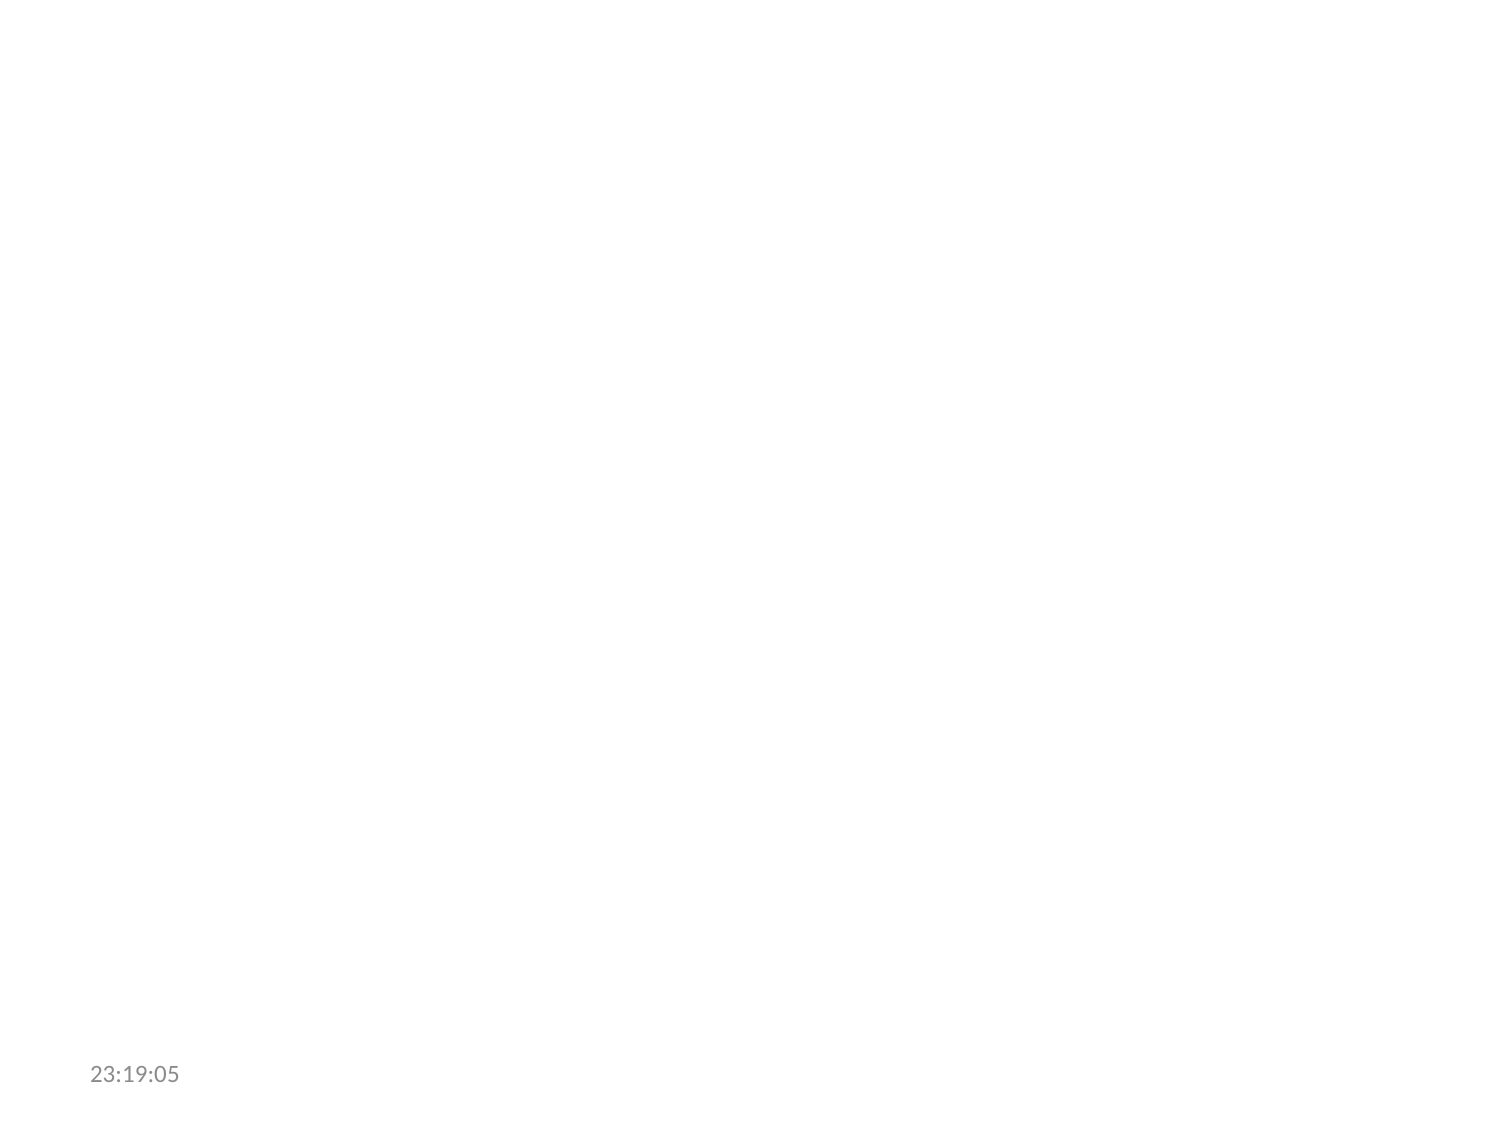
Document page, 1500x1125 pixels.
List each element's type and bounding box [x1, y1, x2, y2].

slide_number [75, 1042, 425, 1103]
